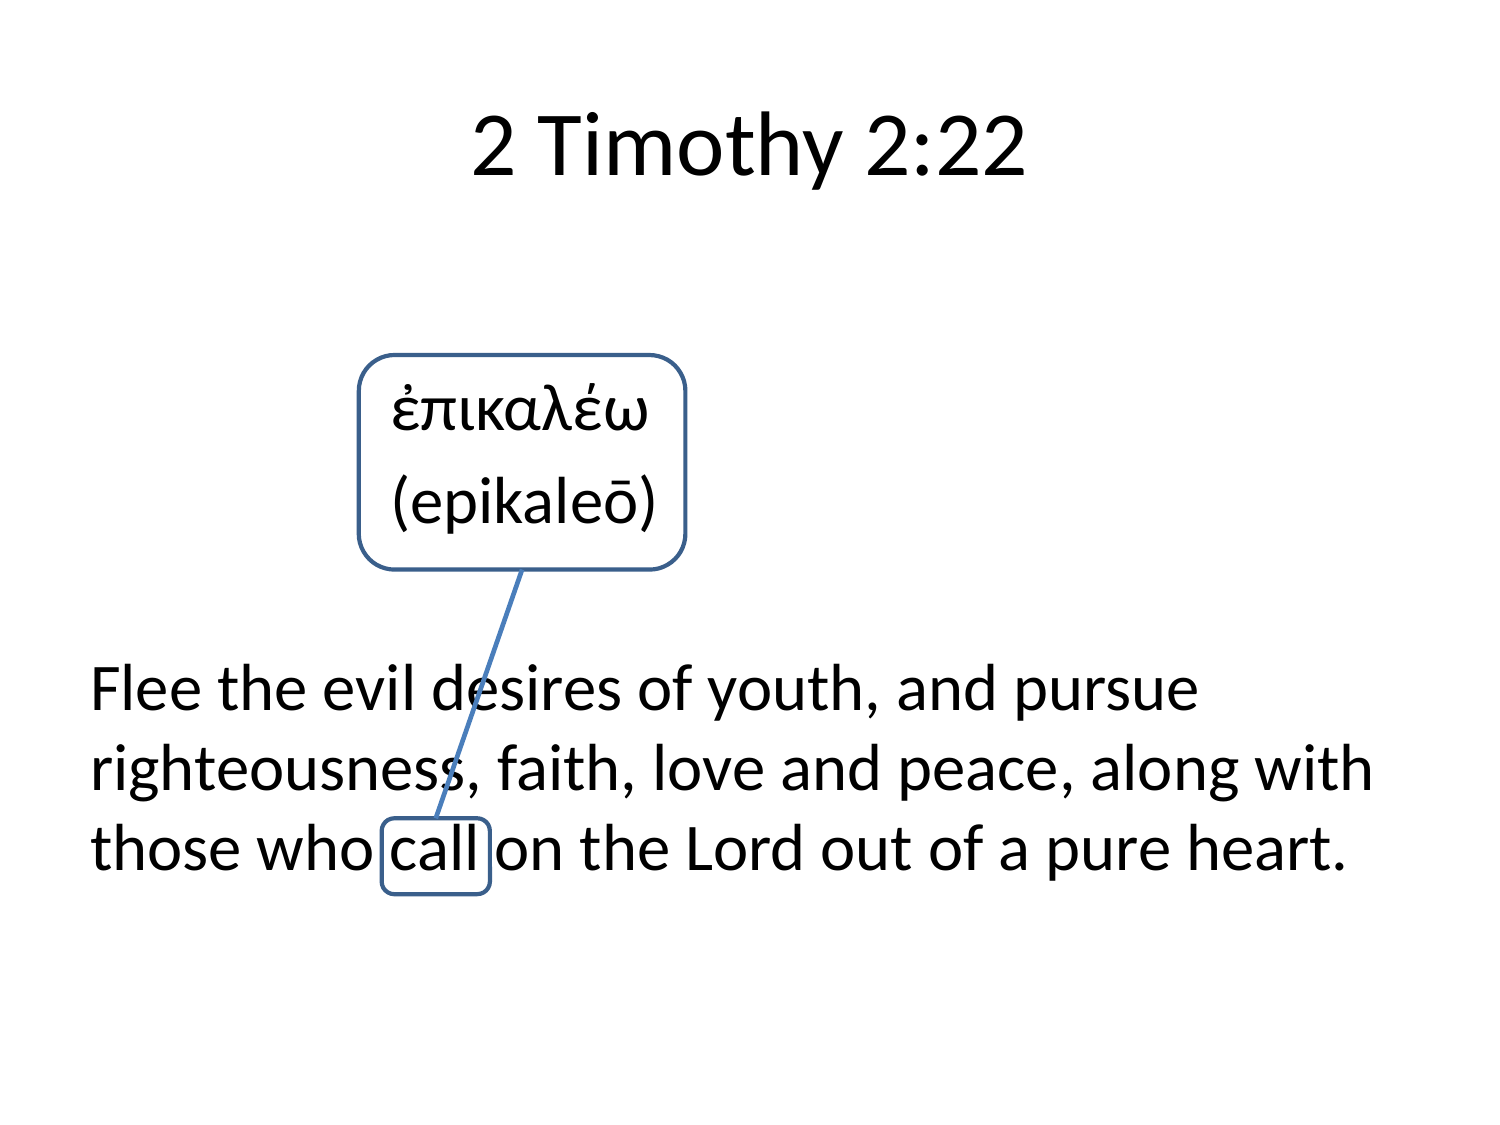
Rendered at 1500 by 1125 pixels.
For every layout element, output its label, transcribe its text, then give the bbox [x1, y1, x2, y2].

text_box [356, 352, 688, 572]
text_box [435, 569, 523, 819]
list ἐπικαλέω (epikaleō) Flee the evil desires of youth, and pursue righteousness, faith, love and peace, along with those who call on the Lord out of a pure heart. [75, 262, 1425, 1005]
title 2 Timothy 2:22 [75, 45, 1425, 233]
text_box [379, 816, 493, 897]
